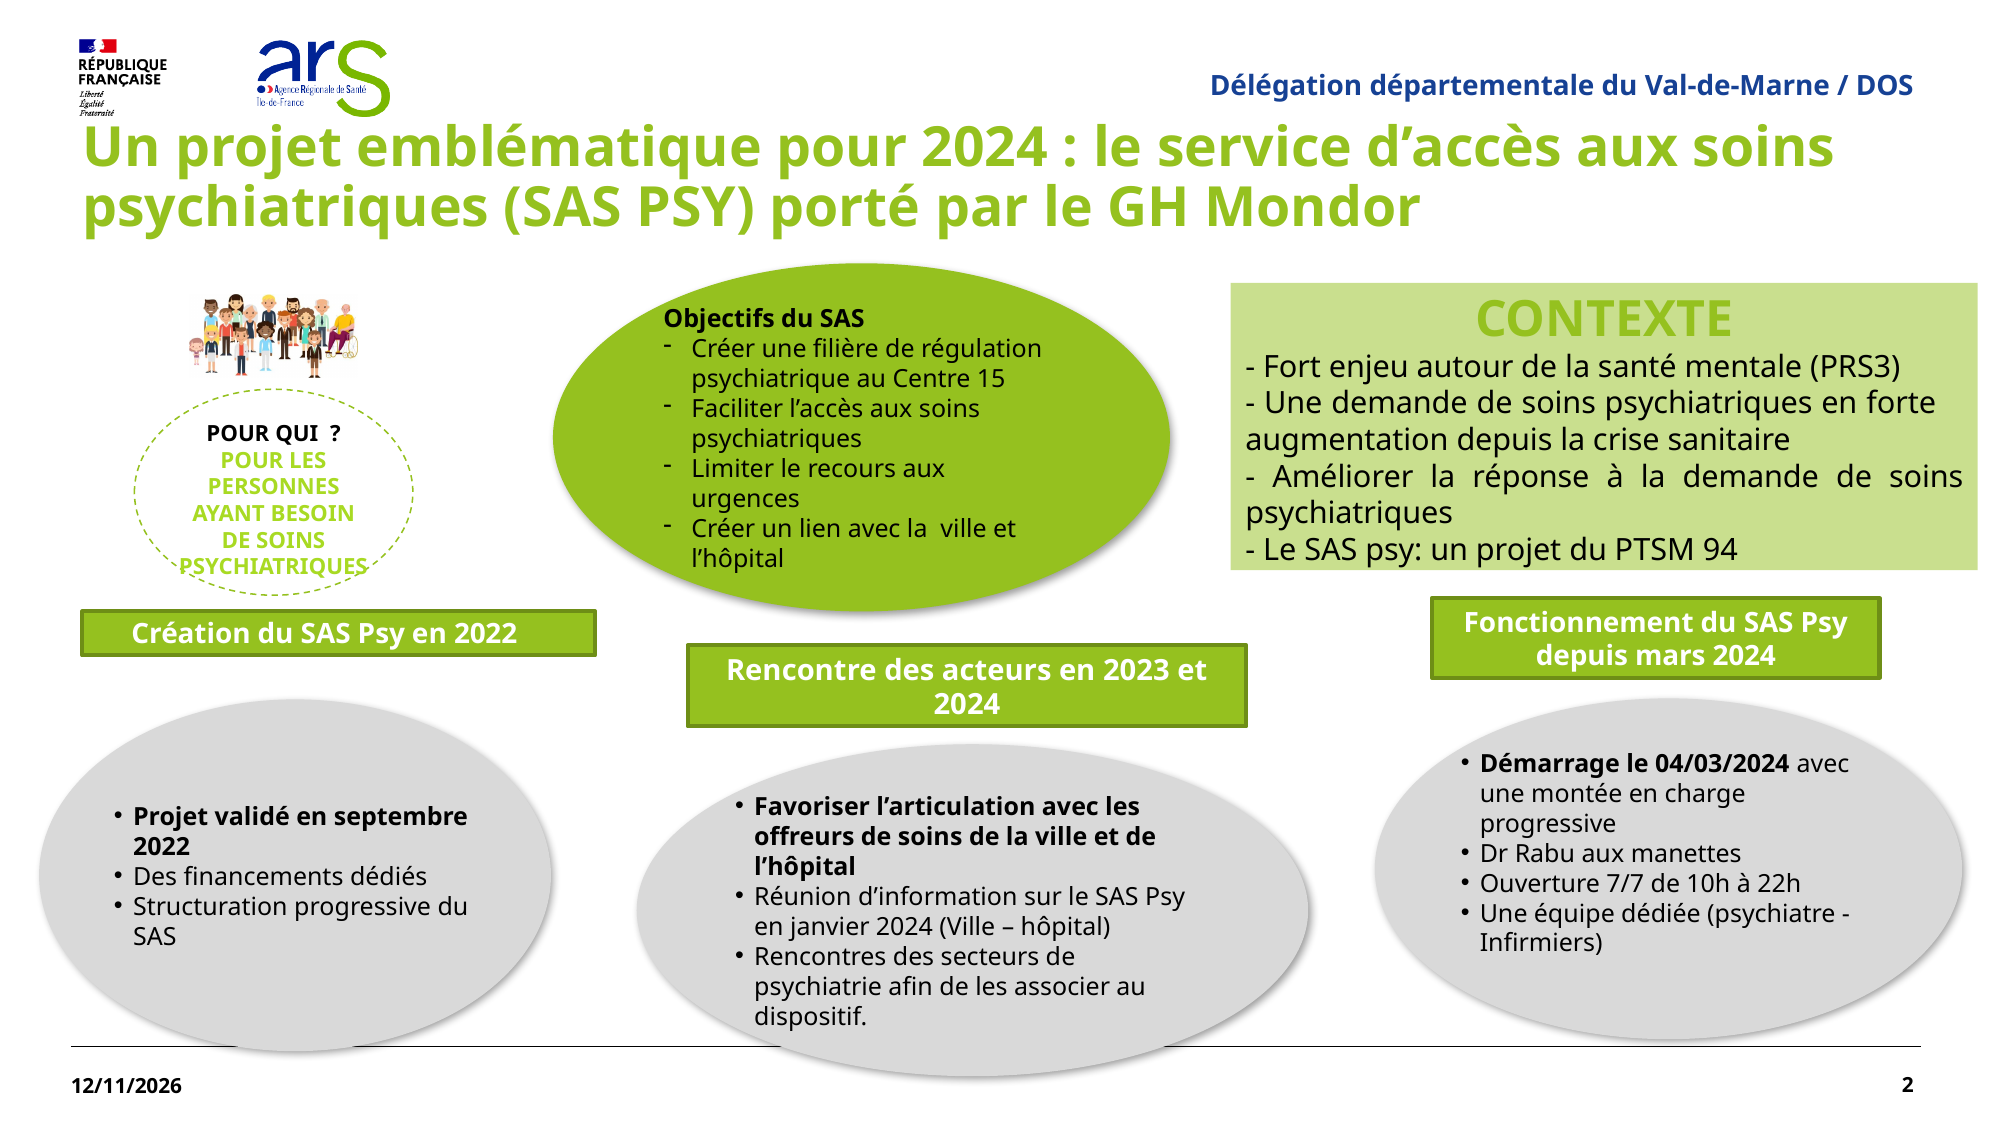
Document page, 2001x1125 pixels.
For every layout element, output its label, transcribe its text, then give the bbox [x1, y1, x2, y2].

text_box Objectifs du SAS Créer une filière de régulation psychiatrique au Centre 15 Faciliter l’accès aux soins psychiatriques Limiter le recours aux urgences Créer un lien avec la ville et l’hôpital [550, 261, 1173, 614]
footer Délégation départementale du Val-de-Marne / DOS [627, 44, 1914, 124]
picture [63, 23, 182, 142]
text_box Contexte - Fort enjeu autour de la santé mentale (PRS3) - Une demande de soins psychiatriques en forte augmentation depuis la crise sanitaire - Améliorer la réponse à la demande de soins psychiatriques - Le SAS psy: un projet du PTSM 94 [1230, 282, 1978, 571]
slide_number 2 [1618, 1049, 1914, 1125]
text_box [636, 644, 1309, 1077]
text_box Création du SAS Psy en 2022 [41, 607, 615, 657]
picture [256, 40, 390, 117]
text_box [1374, 597, 1963, 1040]
text_box Pour qui ? Pour les personnes ayant besoin de soins psychiatriques [134, 389, 413, 596]
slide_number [70, 1060, 327, 1125]
picture [189, 293, 358, 378]
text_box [38, 611, 596, 1052]
title Un projet emblématique pour 2024 : le service d’accès aux soins psychiatriques (SAS PSY) porté par le GH Mondor [64, 138, 1970, 218]
